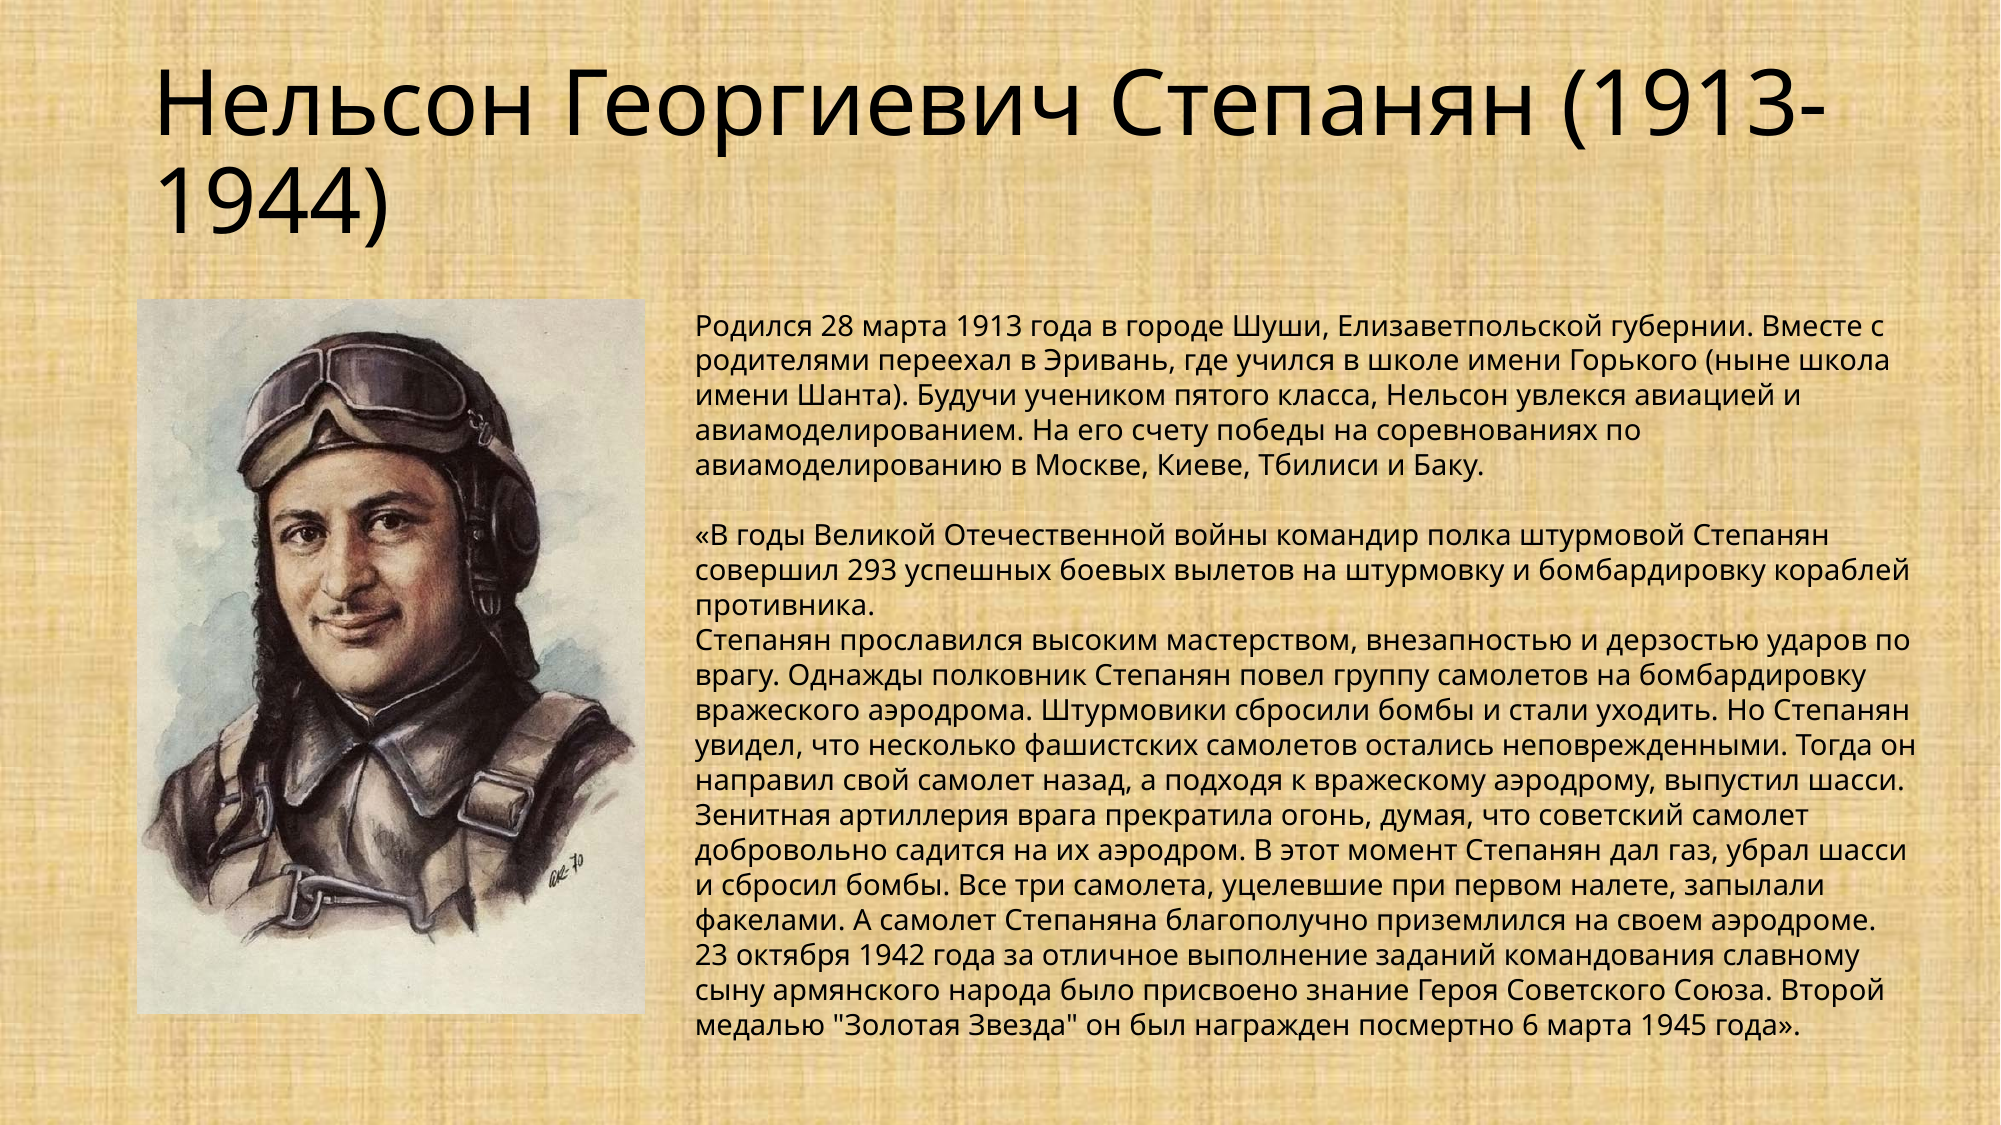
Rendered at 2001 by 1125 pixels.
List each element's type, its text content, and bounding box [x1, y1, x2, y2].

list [137, 299, 645, 1014]
title Нельсон Георгиевич Степанян (1913-1944) [137, 59, 1863, 250]
picture [0, 0, 2001, 1125]
text_box Родился 28 марта 1913 года в городе Шуши, Елизаветпольской губернии. Вместе с родителями переехал в Эривань, где учился в школе имени Горького (ныне школа имени Шанта). Будучи учеником пятого класса, Нельсон увлекся авиацией и авиамоделированием. На его счету победы на соревнованиях по авиамоделированию в Москве, Киеве, Тбилиси и Баку. «В годы Великой Отечественной войны командир полка штурмовой Степанян совершил 293 успешных боевых вылетов на штурмовку и бомбардировку кораблей противника. Степанян прославился высоким мастерством, внезапностью и дерзостью ударов по врагу. Однажды полковник Степанян повел группу самолетов на бомбардировку вражеского аэродрома. Штурмовики сбросили бомбы и стали уходить. Но Степанян увидел, что несколько фашистских самолетов остались неповрежденными. Тогда он направил свой самолет назад, а подходя к вражескому аэродрому, выпустил шасси. Зенитная артиллерия врага прекратила огонь, думая, что советский самолет добровольно садится на их аэродром. В этот момент Степанян дал газ, убрал шасси и сбросил бомбы. Все три самолета, уцелевшие при первом налете, запылали факелами. А самолет Степаняна благополучно приземлился на своем аэродроме. 23 октября 1942 года за отличное выполнение заданий командования славному сыну армянского народа было присвоено знание Героя Советского Союза. Второй медалью "Золотая Звезда" он был награжден посмертно 6 марта 1945 года». [679, 299, 1938, 1049]
